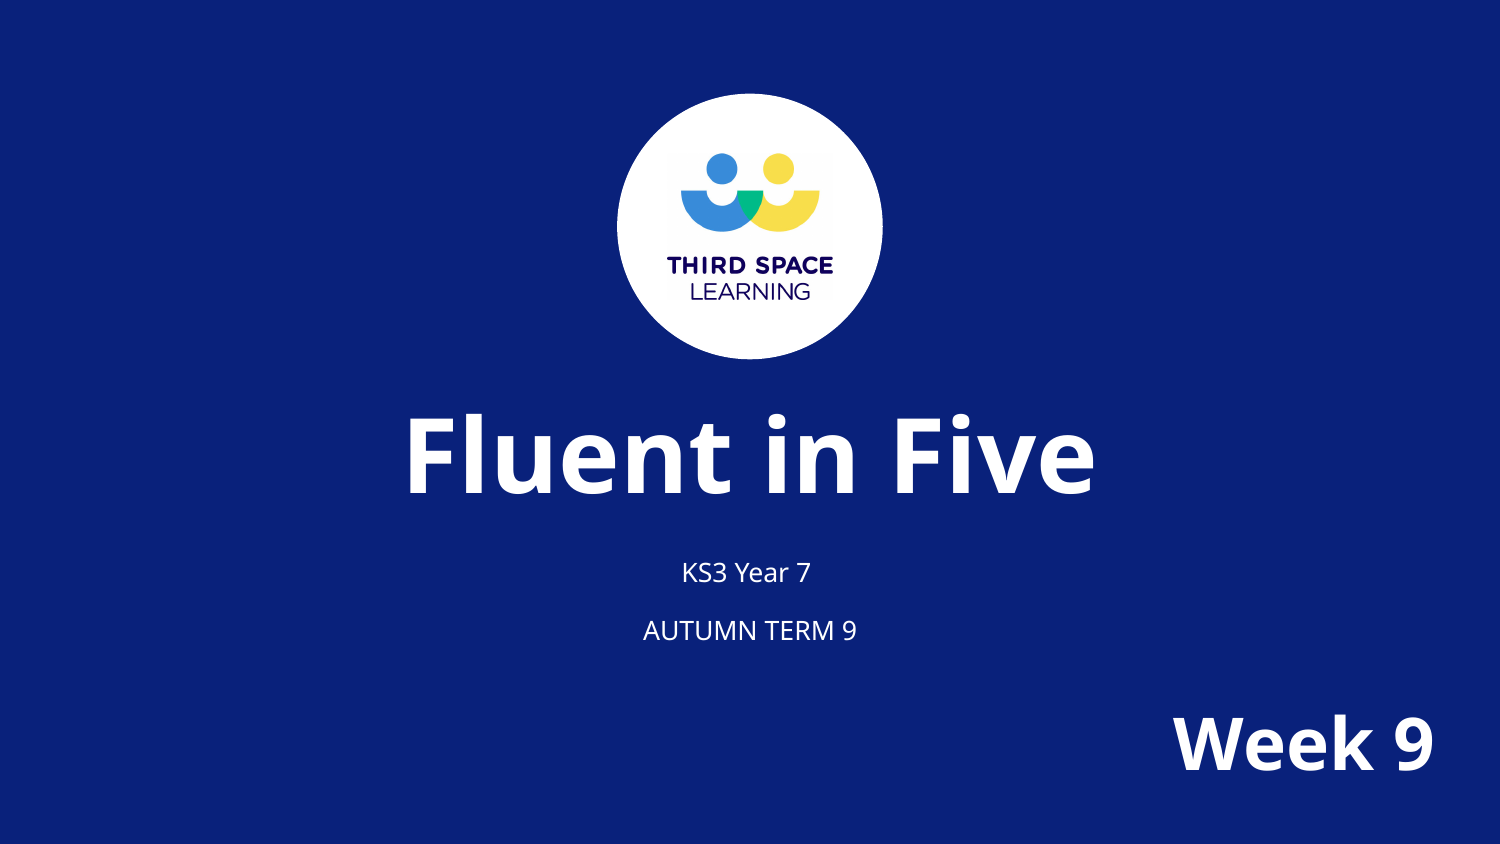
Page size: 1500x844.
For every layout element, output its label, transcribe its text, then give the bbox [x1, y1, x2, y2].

picture [667, 153, 833, 300]
text_box Week 9 [332, 682, 1451, 800]
